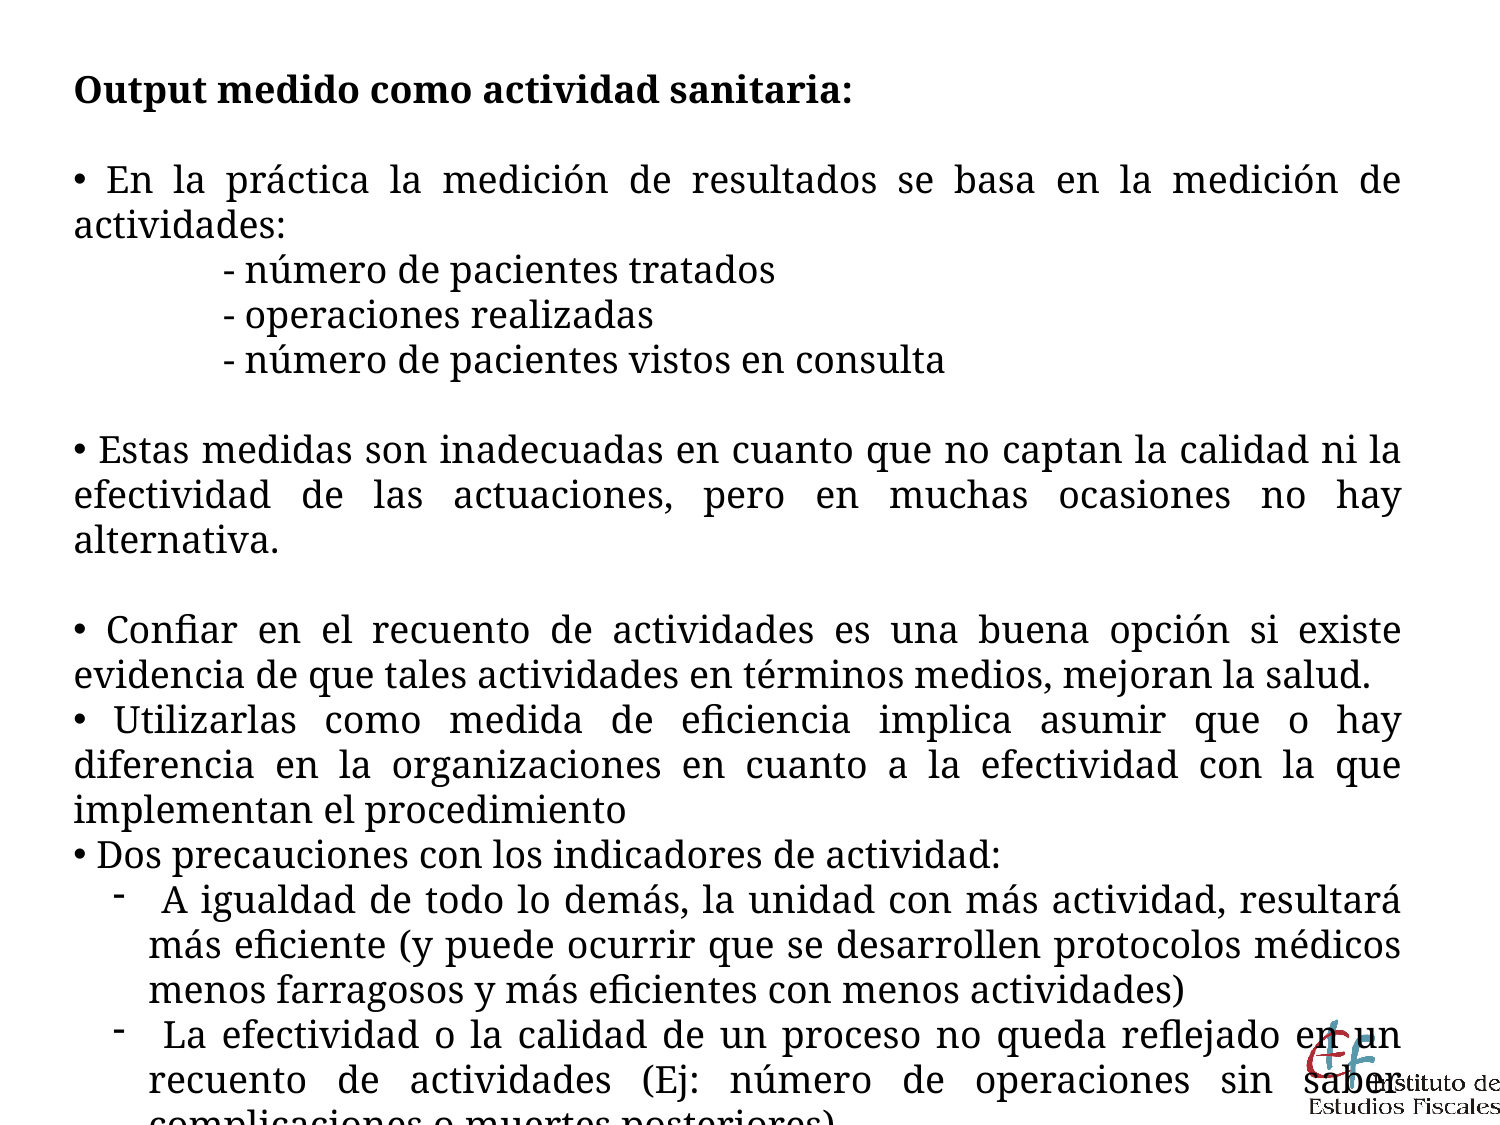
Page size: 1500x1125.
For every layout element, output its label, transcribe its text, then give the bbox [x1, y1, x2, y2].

picture [1306, 1019, 1500, 1114]
text_box Output medido como actividad sanitaria: En la práctica la medición de resultados se basa en la medición de actividades: - número de pacientes tratados - operaciones realizadas - número de pacientes vistos en consulta Estas medidas son inadecuadas en cuanto que no captan la calidad ni la efectividad de las actuaciones, pero en muchas ocasiones no hay alternativa. Confiar en el recuento de actividades es una buena opción si existe evidencia de que tales actividades en términos medios, mejoran la salud. Utilizarlas como medida de eficiencia implica asumir que o hay diferencia en la organizaciones en cuanto a la efectividad con la que implementan el procedimiento Dos precauciones con los indicadores de actividad: A igualdad de todo lo demás, la unidad con más actividad, resultará más eficiente (y puede ocurrir que se desarrollen protocolos médicos menos farragosos y más eficientes con menos actividades) La efectividad o la calidad de un proceso no queda reflejado en un recuento de actividades (Ej: número de operaciones sin saber complicaciones o muertes posteriores) [58, 58, 1418, 1125]
